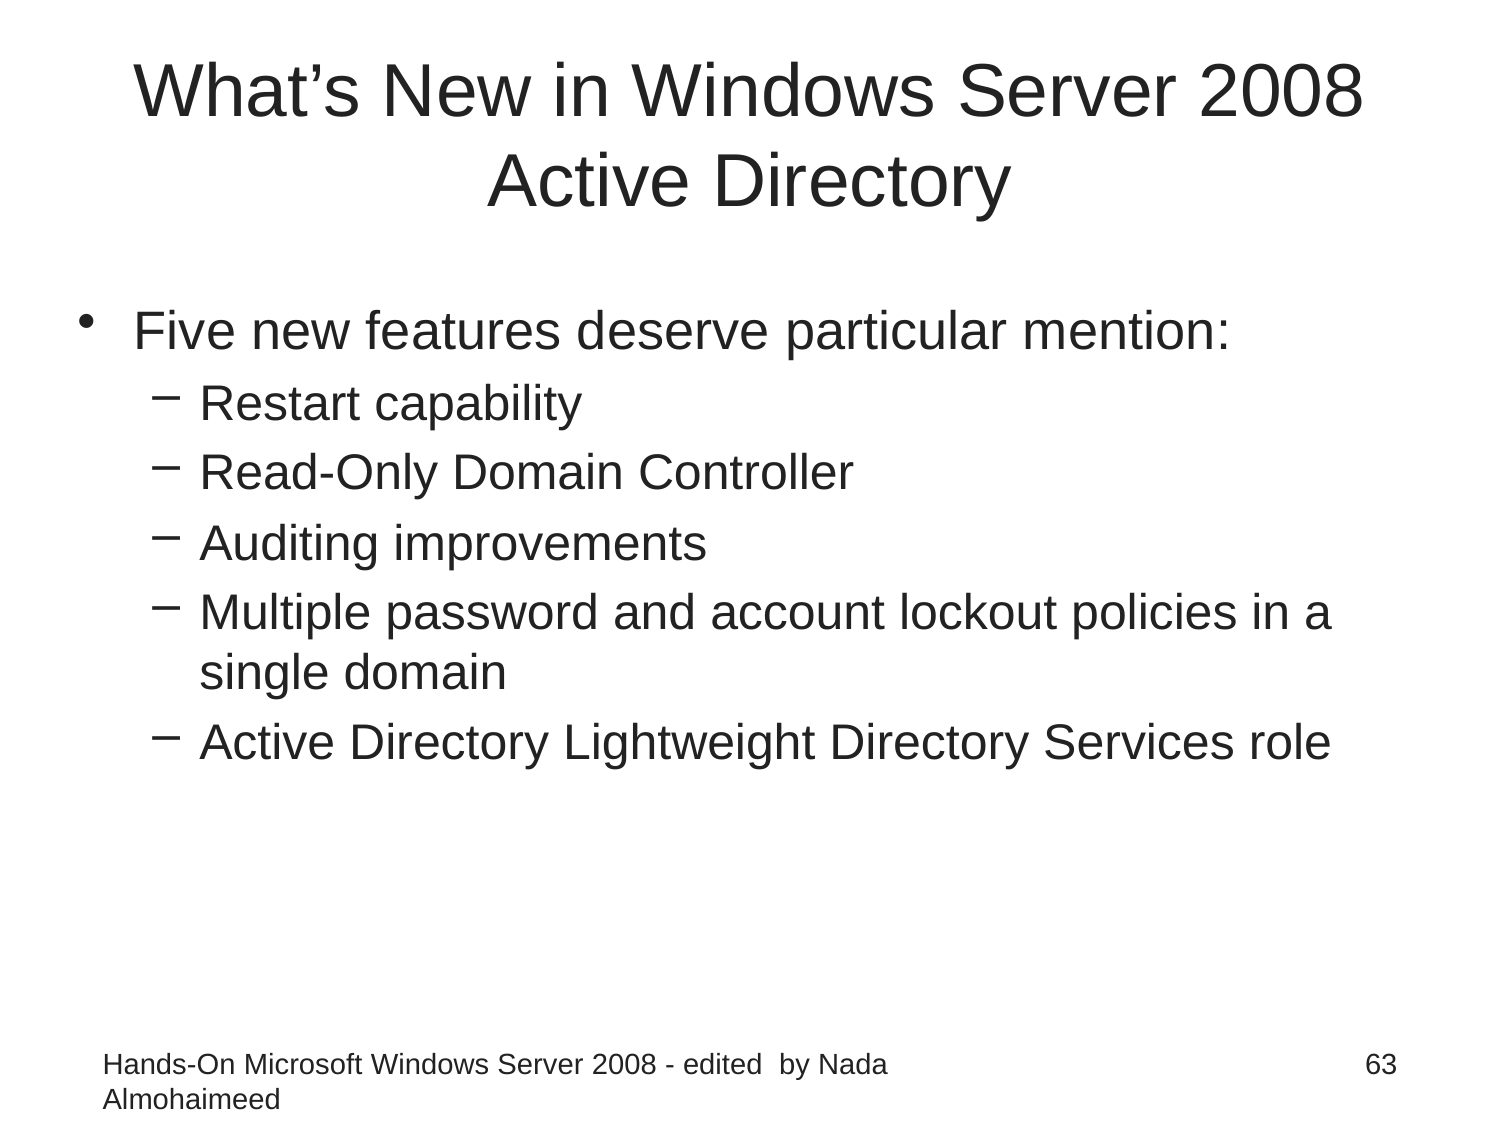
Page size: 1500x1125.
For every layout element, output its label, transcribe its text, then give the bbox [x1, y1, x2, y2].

title What’s New in Windows Server 2008 Active Directory [87, 37, 1413, 226]
slide_number 63 [1074, 1038, 1413, 1101]
list Five new features deserve particular mention: Restart capability Read-Only Domain Controller Auditing improvements Multiple password and account lockout policies in a single domain Active Directory Lightweight Directory Services role [62, 287, 1426, 1038]
footer Hands-On Microsoft Windows Server 2008 - edited by Nada Almohaimeed [87, 1038, 1051, 1101]
